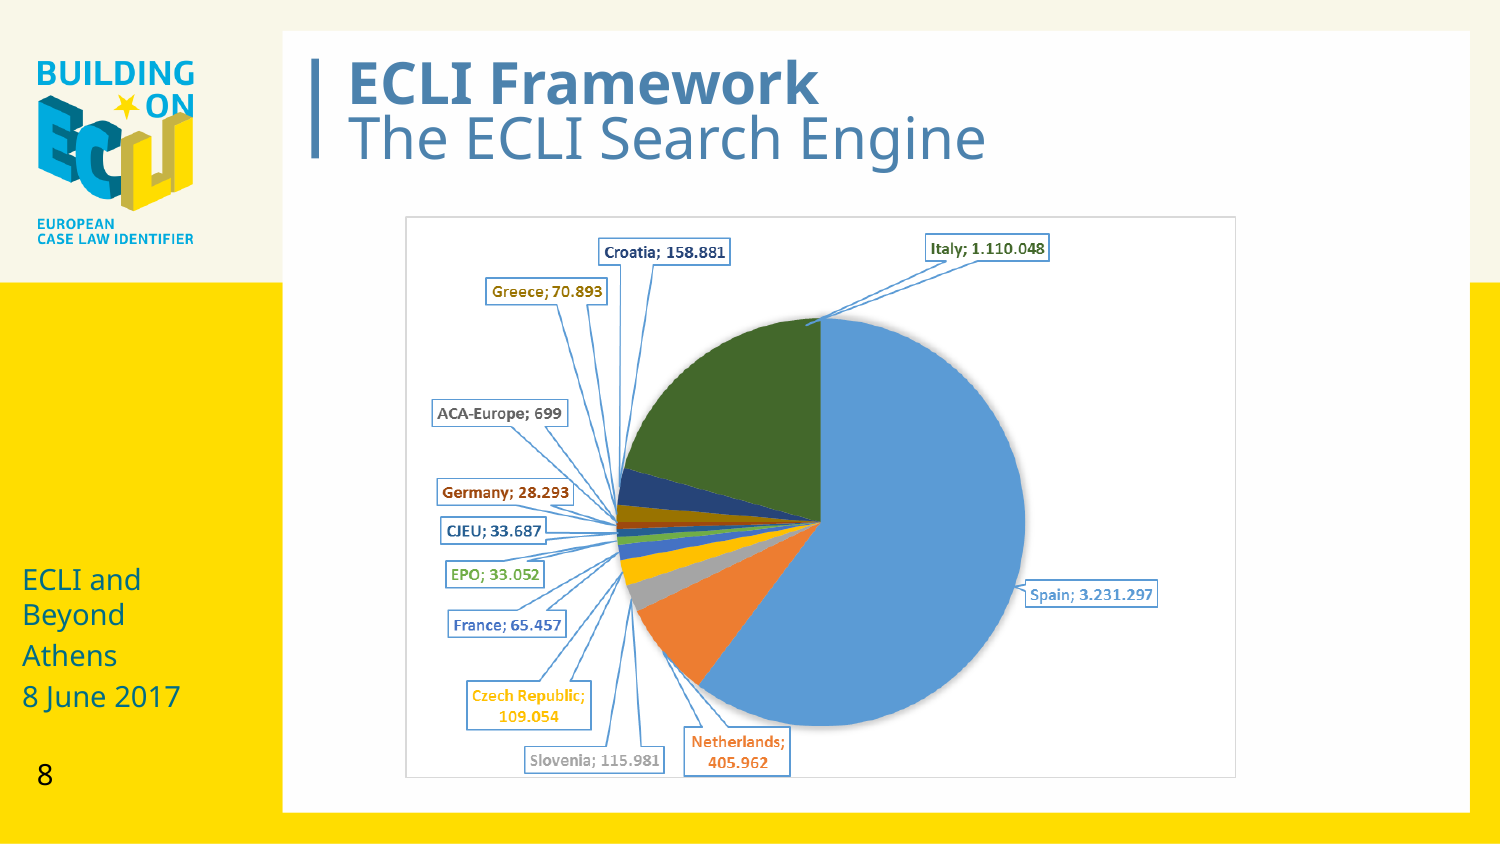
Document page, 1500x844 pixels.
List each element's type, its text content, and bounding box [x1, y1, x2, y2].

text_box 8 [22, 748, 132, 807]
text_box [347, 56, 1258, 156]
picture [0, 0, 1500, 844]
text_box [311, 58, 319, 159]
text_box ECLI and Beyond Athens 8 June 2017 [22, 561, 252, 702]
